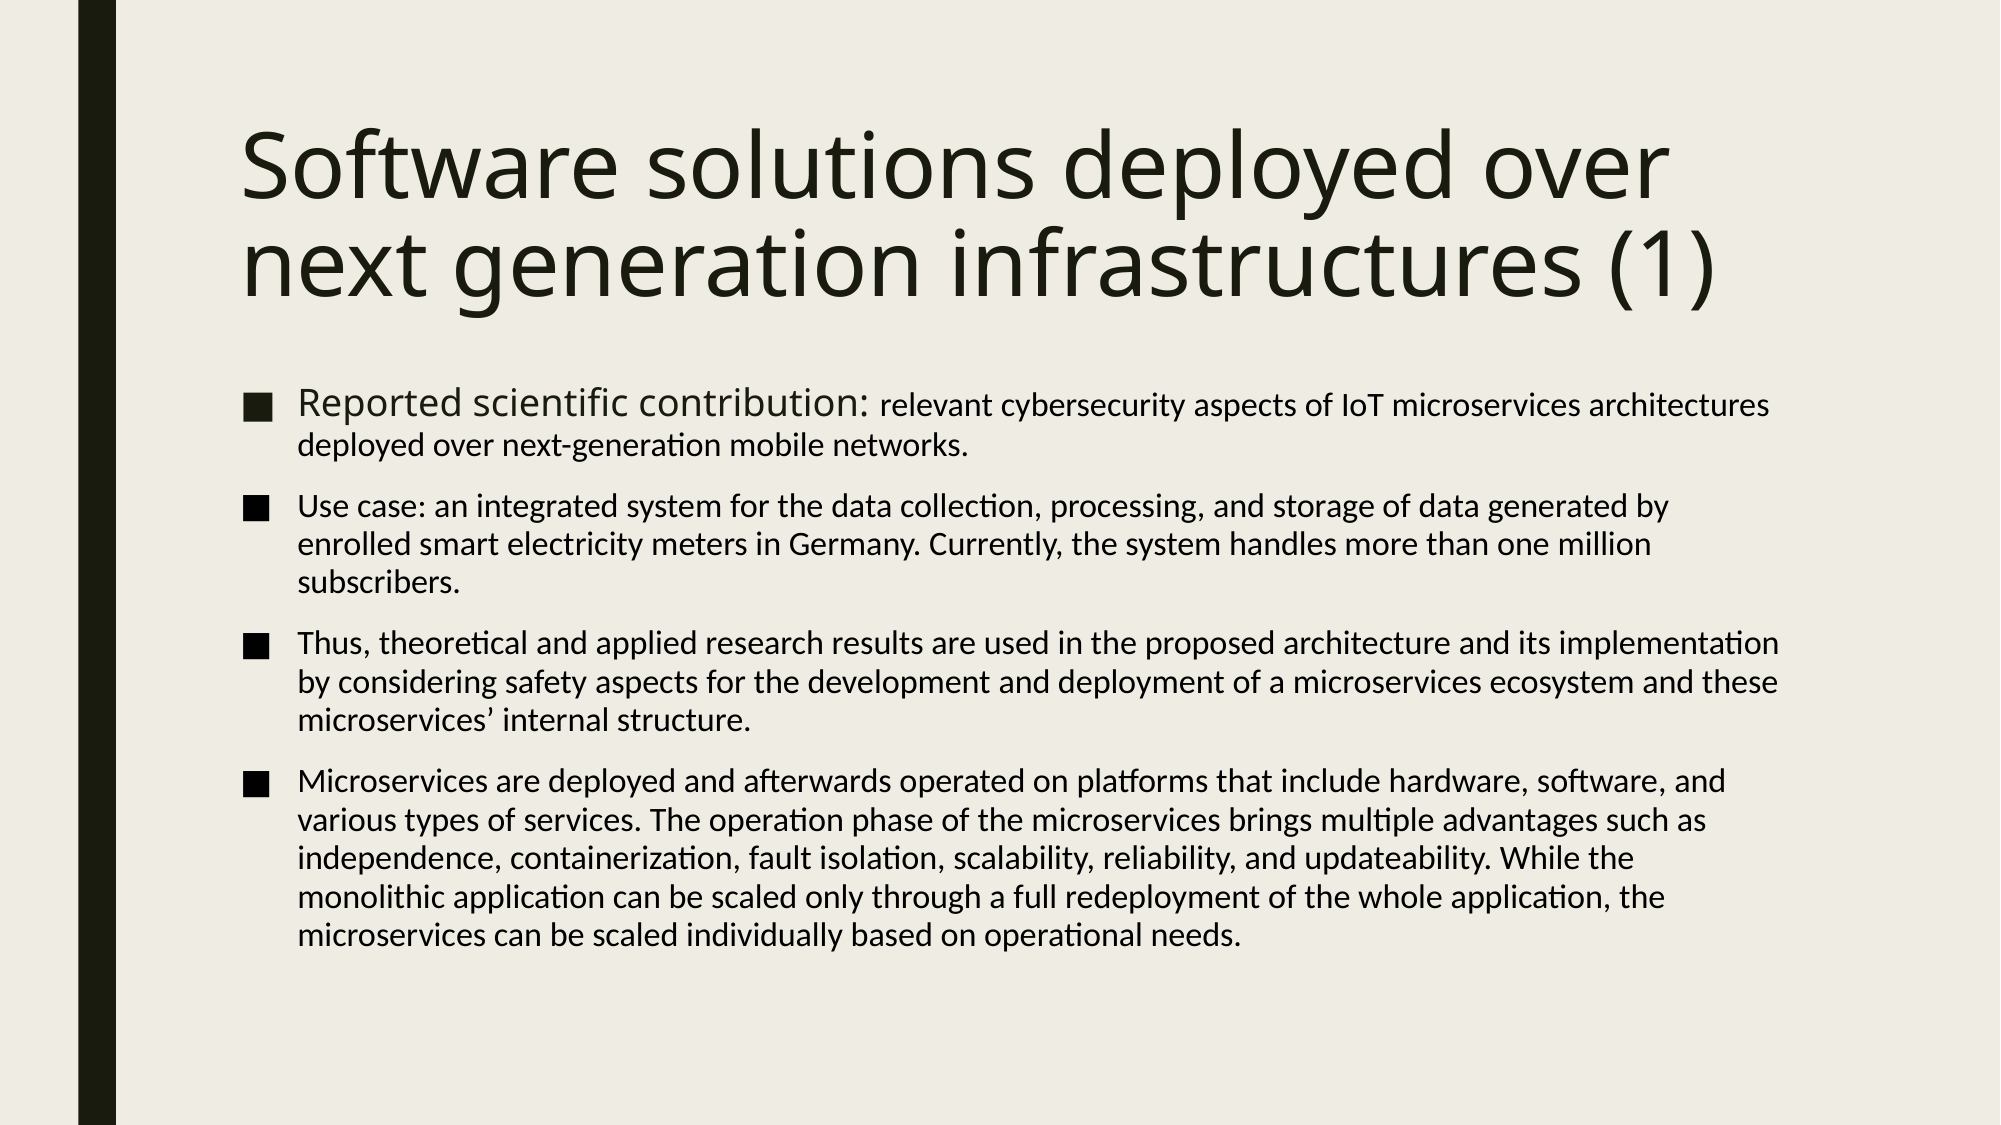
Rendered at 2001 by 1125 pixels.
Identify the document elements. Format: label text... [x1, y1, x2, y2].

list Reported scientific contribution: relevant cybersecurity aspects of IoT microservices architectures deployed over next-generation mobile networks. Use case: an integrated system for the data collection, processing, and storage of data generated by enrolled smart electricity meters in Germany. Currently, the system handles more than one million subscribers. Thus, theoretical and applied research results are used in the proposed architecture and its implementation by considering safety aspects for the development and deployment of a microservices ecosystem and these microservices’ internal structure. Microservices are deployed and afterwards operated on platforms that include hardware, software, and various types of services. The operation phase of the microservices brings multiple advantages such as independence, containerization, fault isolation, scalability, reliability, and updateability. While the monolithic application can be scaled only through a full redeployment of the whole application, the microservices can be scaled individually based on operational needs. [225, 375, 1800, 963]
title Software solutions deployed over next generation infrastructures (1) [225, 112, 1800, 357]
